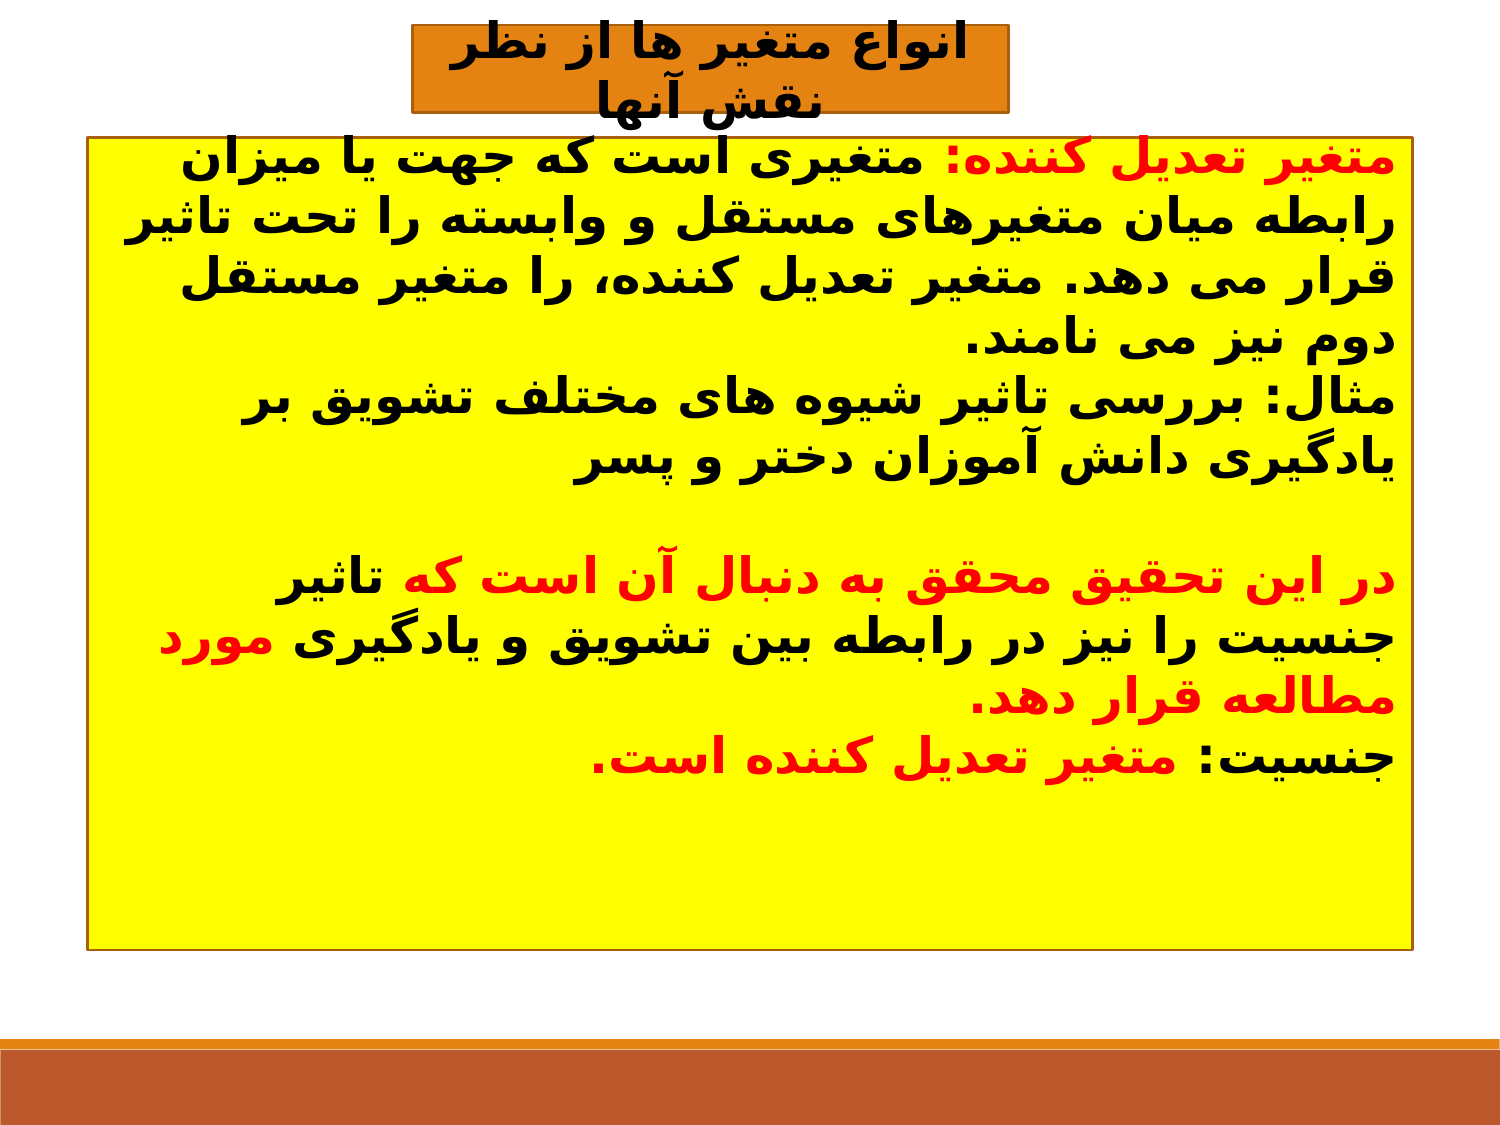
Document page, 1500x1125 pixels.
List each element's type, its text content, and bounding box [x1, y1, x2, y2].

text_box انواع متغیر ها از نظر نقش آنها [411, 24, 1010, 114]
text_box متغیر تعدیل کننده: متغیری است که جهت یا میزان رابطه میان متغیرهای مستقل و وابسته را تحت تاثیر قرار می دهد. متغیر تعدیل کننده، را متغیر مستقل دوم نیز می نامند. مثال: بررسی تاثیر شیوه های مختلف تشویق بر یادگیری دانش آموزان دختر و پسر در این تحقیق محقق به دنبال آن است که تاثیر جنسیت را نیز در رابطه بین تشویق و یادگیری مورد مطالعه قرار دهد. جنسیت: متغیر تعدیل کننده است. [86, 136, 1414, 951]
